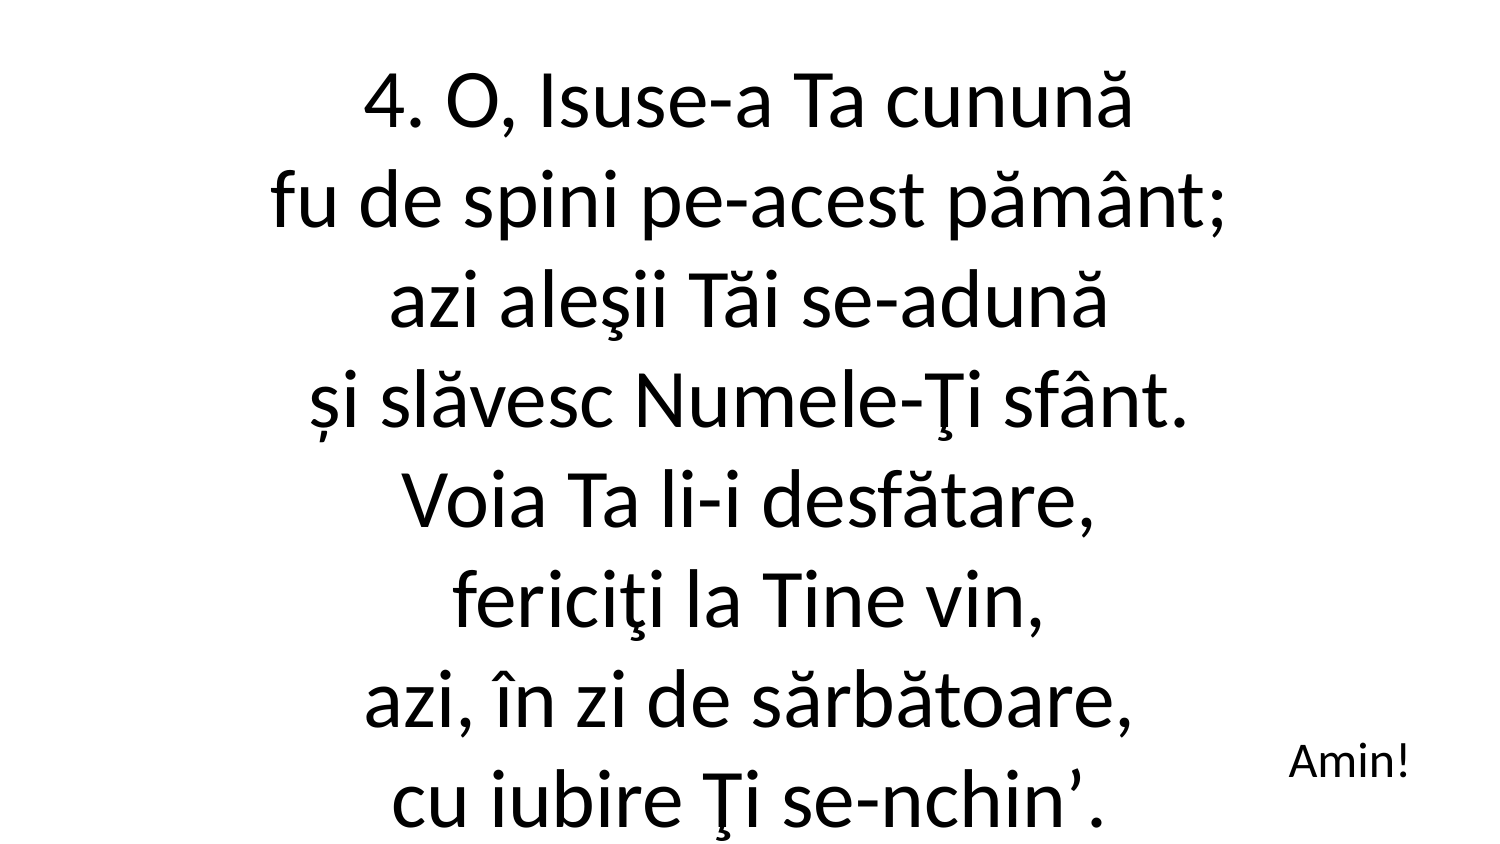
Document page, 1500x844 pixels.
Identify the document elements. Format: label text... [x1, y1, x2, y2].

text_box 4. O, Isuse-a Ta cunună fu de spini pe-acest pământ; azi aleşii Tăi se-adună și slăvesc Numele-Ţi sfânt. Voia Ta li-i desfătare, fericiţi la Tine vin, azi, în zi de sărbătoare, cu iubire Ţi se-nchinʼ. [255, 0, 1244, 844]
text_box Amin! [1273, 674, 1427, 795]
